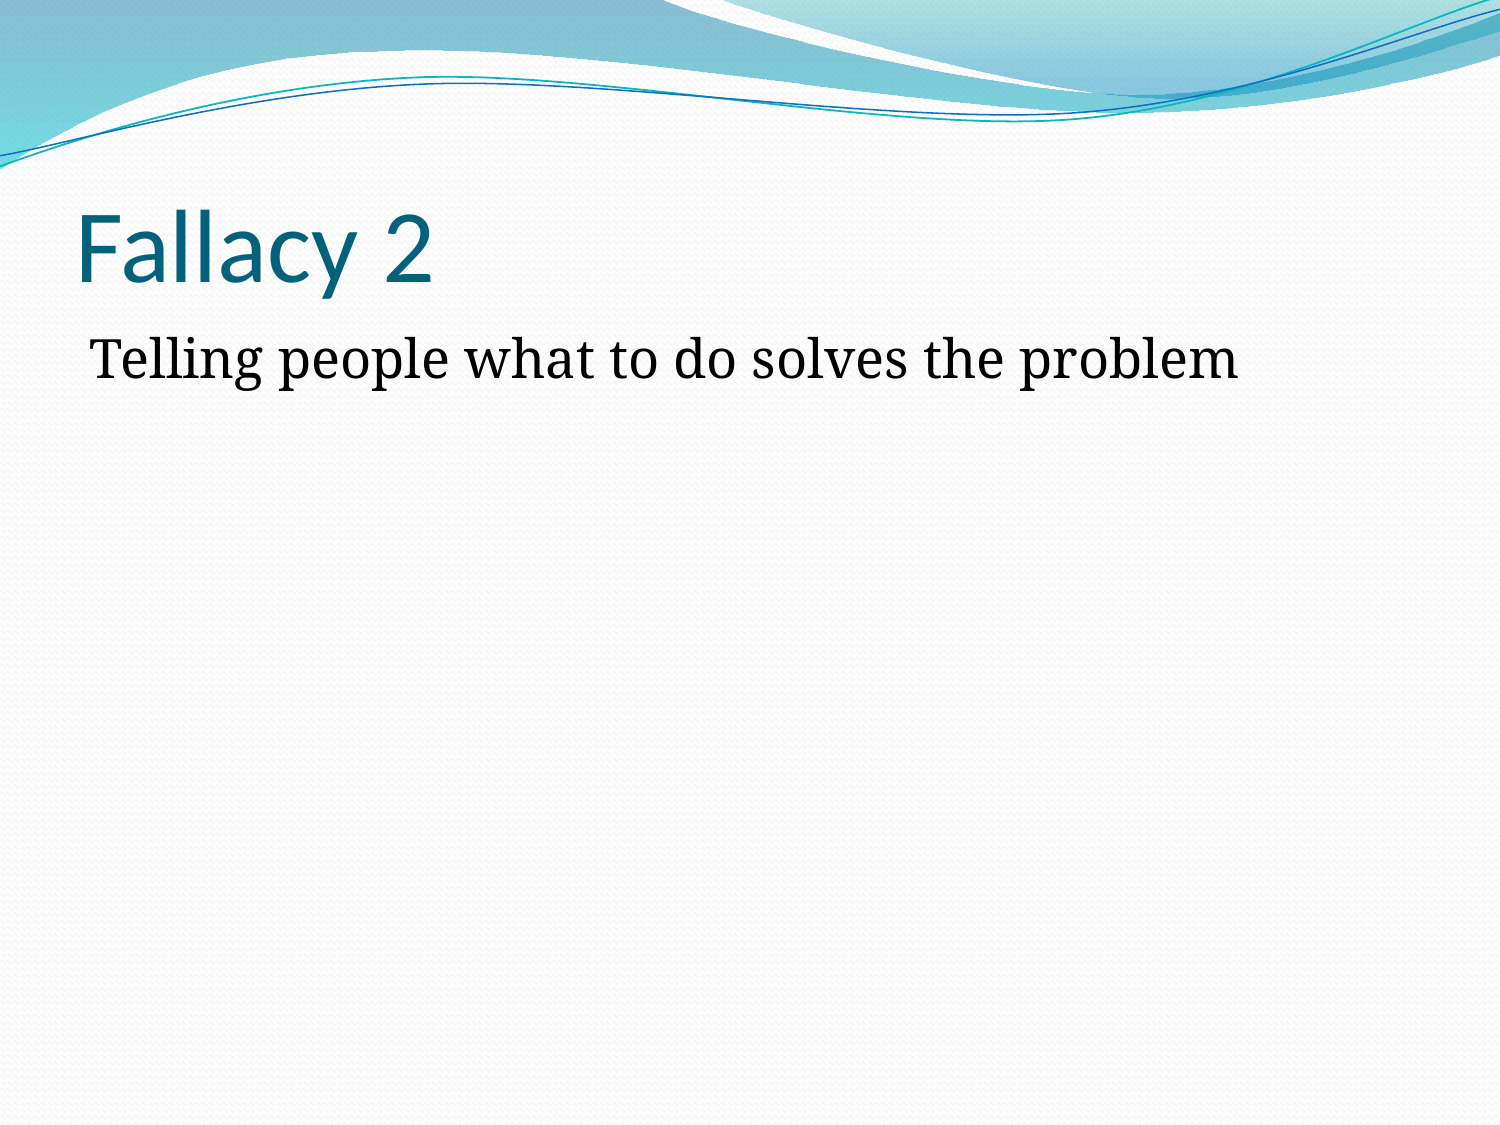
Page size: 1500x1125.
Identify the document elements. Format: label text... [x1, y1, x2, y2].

list Telling people what to do solves the problem [75, 317, 1425, 1038]
title Fallacy 2 [75, 115, 1425, 303]
